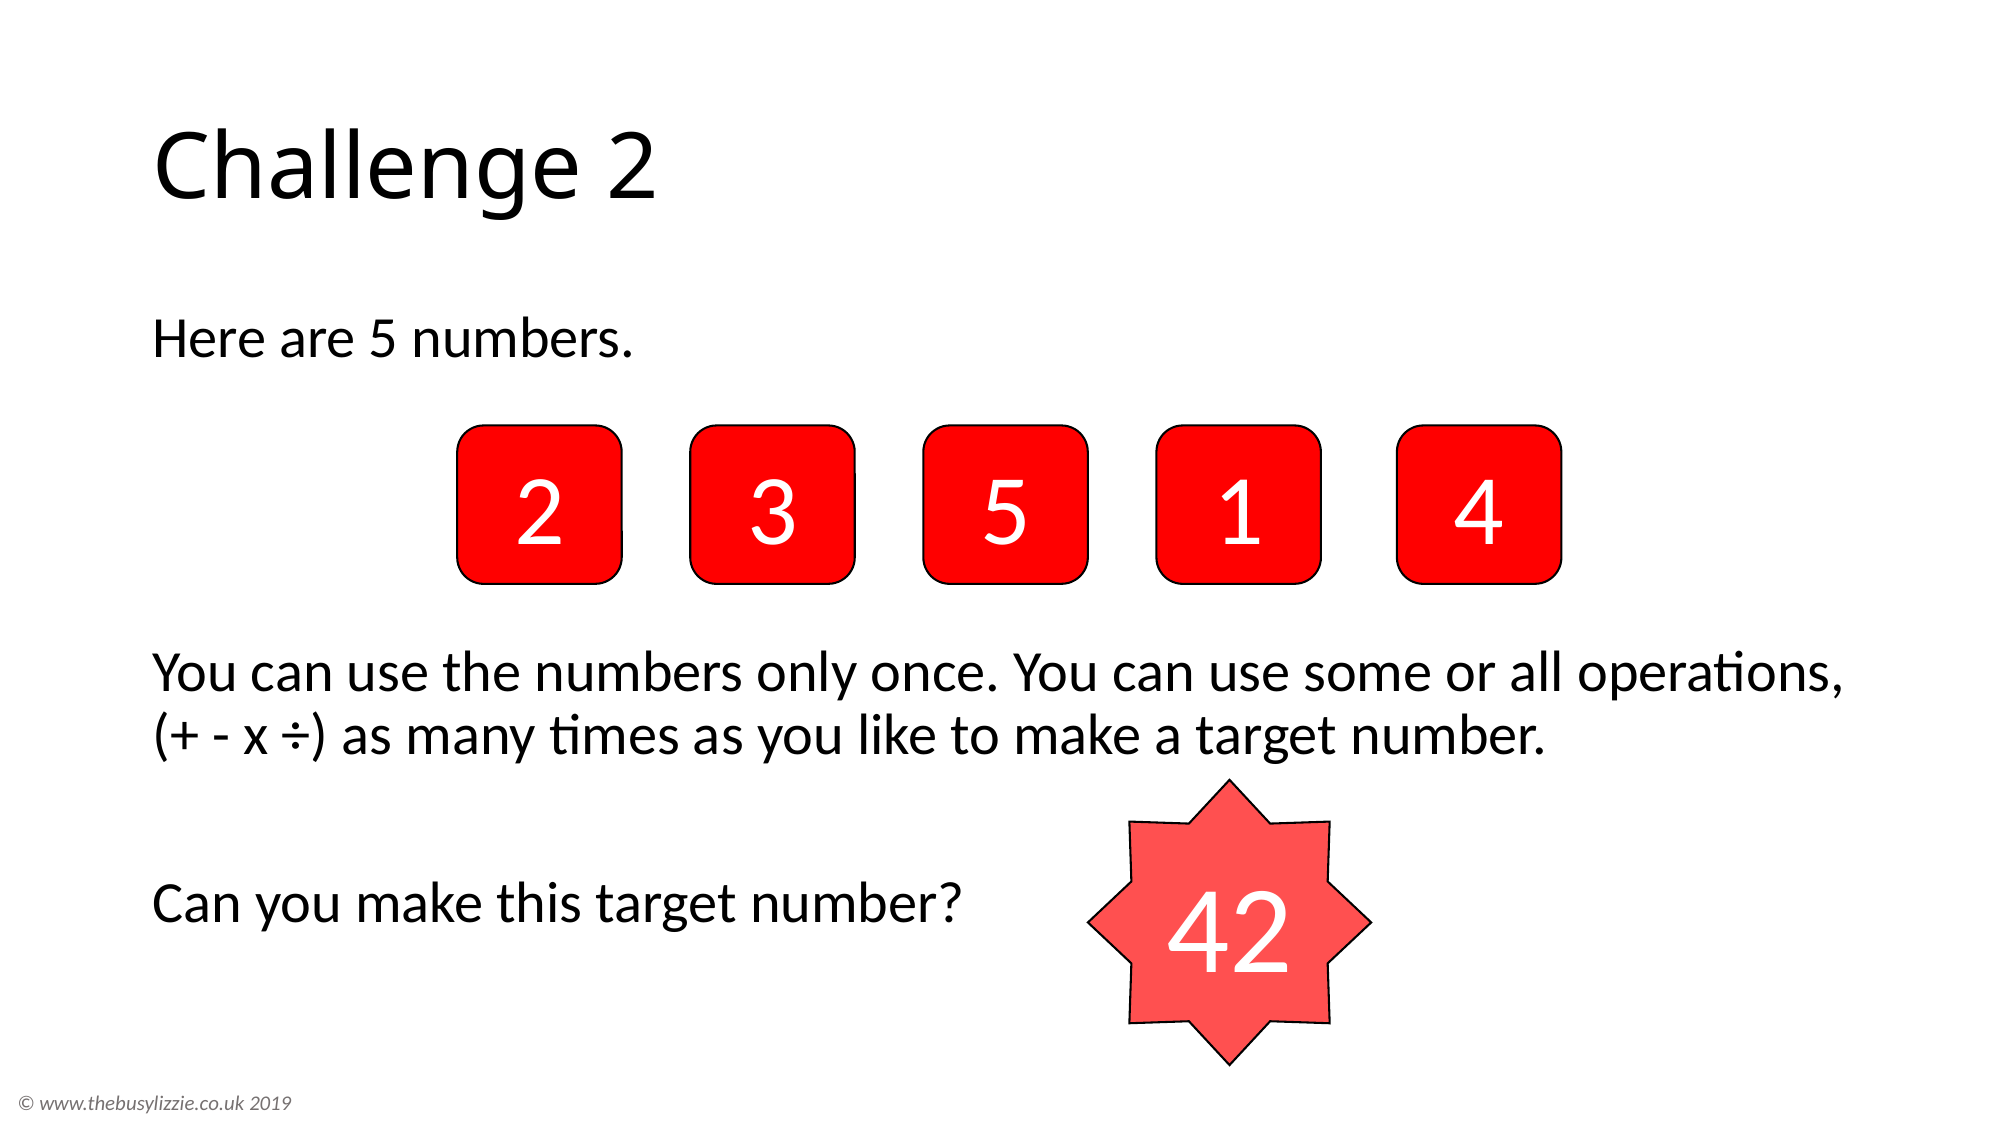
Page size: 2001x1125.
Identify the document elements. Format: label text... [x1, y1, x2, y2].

text_box © www.thebusylizzie.co.uk 2019 [2, 1082, 311, 1122]
list Here are 5 numbers. You can use the numbers only once. You can use some or all operations, (+ - x ÷) as many times as you like to make a target number. Can you make this target number? [137, 299, 1900, 1014]
text_box 42 [1128, 1014, 1331, 1067]
title Challenge 2 [137, 59, 1863, 278]
